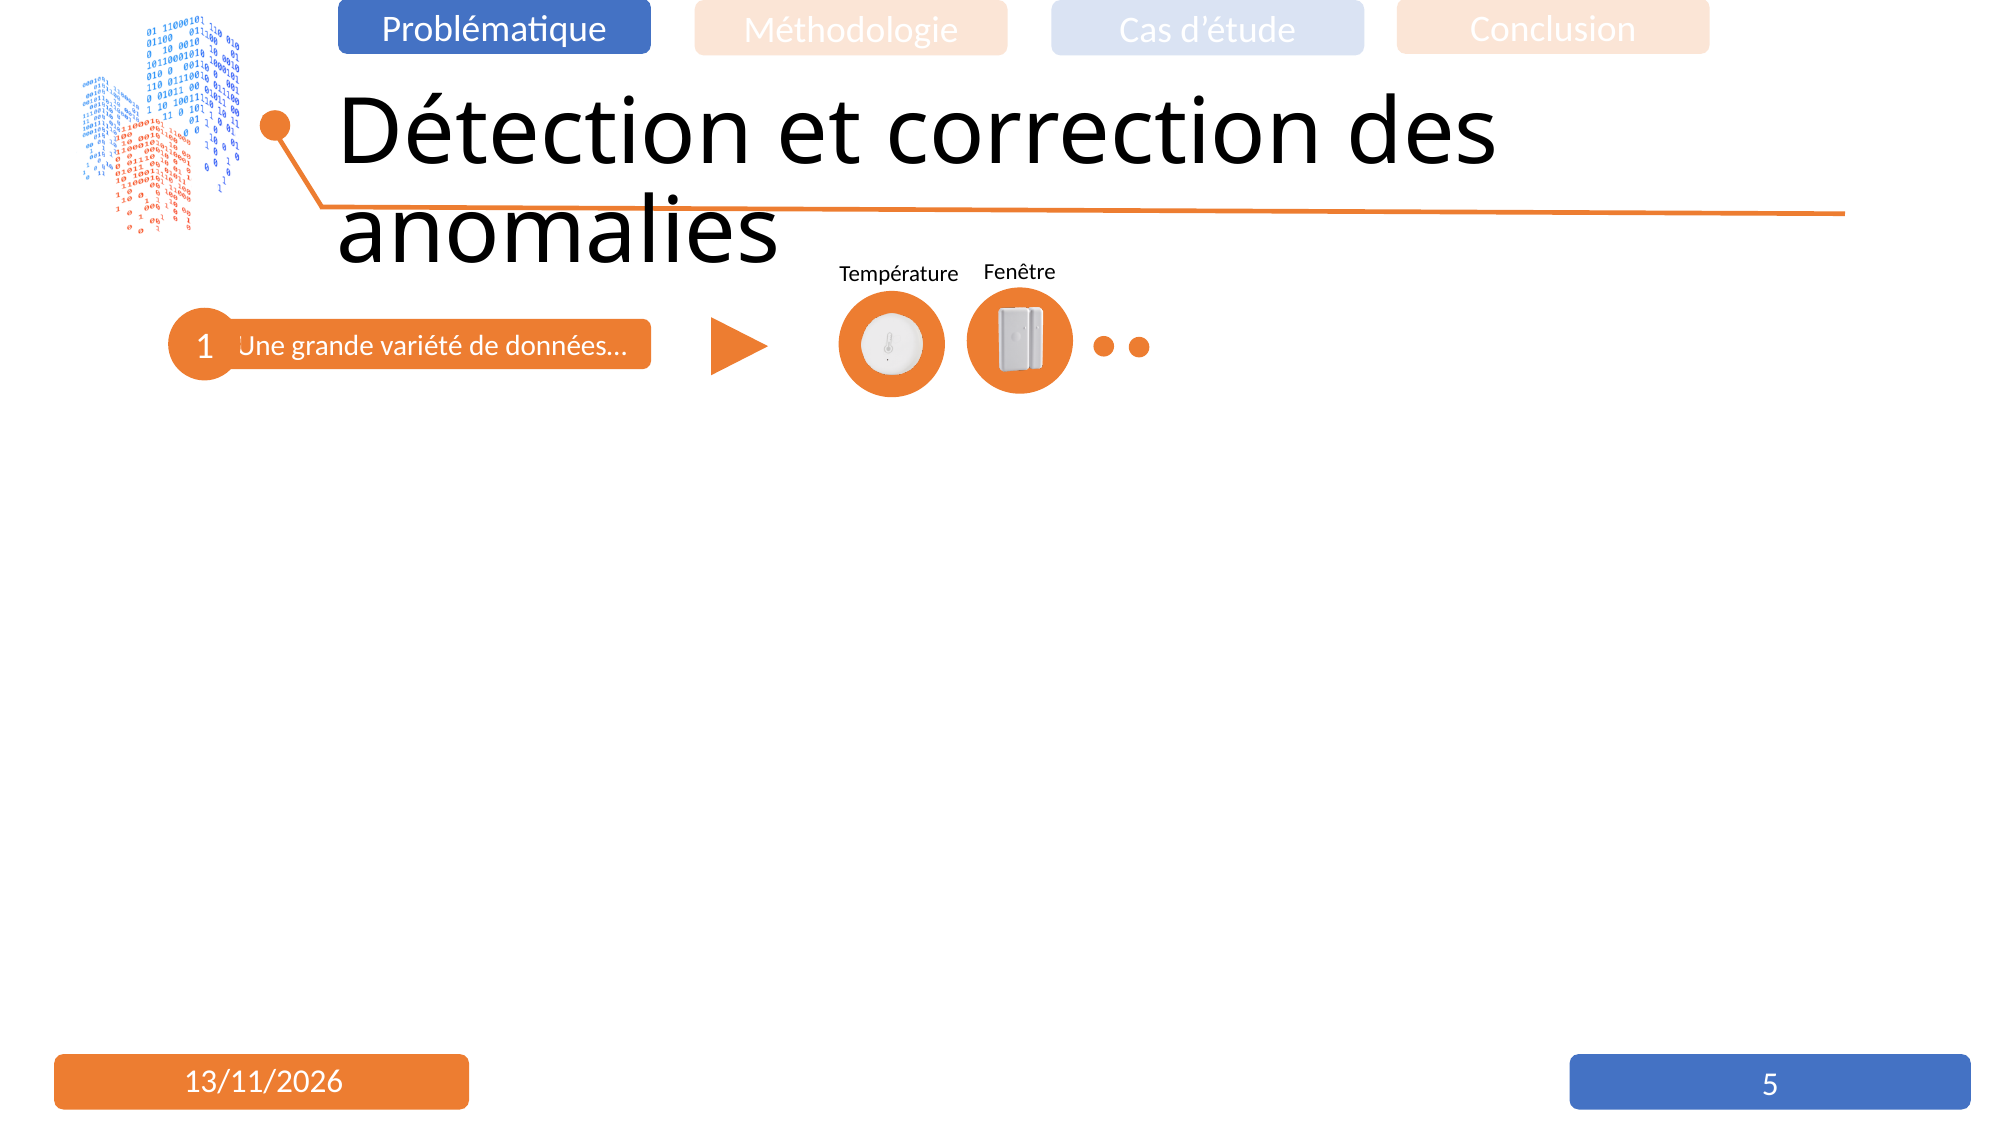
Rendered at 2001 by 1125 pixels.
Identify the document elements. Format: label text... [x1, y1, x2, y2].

text_box [1071, 322, 1075, 359]
text_box Fenêtre [913, 235, 1127, 306]
text_box [1092, 334, 1116, 358]
text_box Cas d’étude [1050, 0, 1366, 57]
text_box 1 [167, 306, 242, 382]
text_box Une grande variété de données… [232, 317, 653, 371]
picture [57, 0, 260, 253]
title Détection et correction des anomalies [321, 76, 1863, 184]
text_box [1127, 335, 1151, 359]
text_box [711, 317, 769, 376]
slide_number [57, 1049, 470, 1110]
text_box Problématique [336, 0, 652, 56]
text_box Température [793, 236, 1006, 308]
text_box [837, 308, 946, 399]
text_box Conclusion [1395, 0, 1711, 56]
picture [971, 290, 1071, 391]
slide_number 5 [1569, 1054, 1971, 1110]
text_box [965, 317, 971, 364]
picture [861, 313, 923, 375]
text_box Méthodologie [693, 0, 1009, 57]
text_box [1000, 391, 1040, 395]
